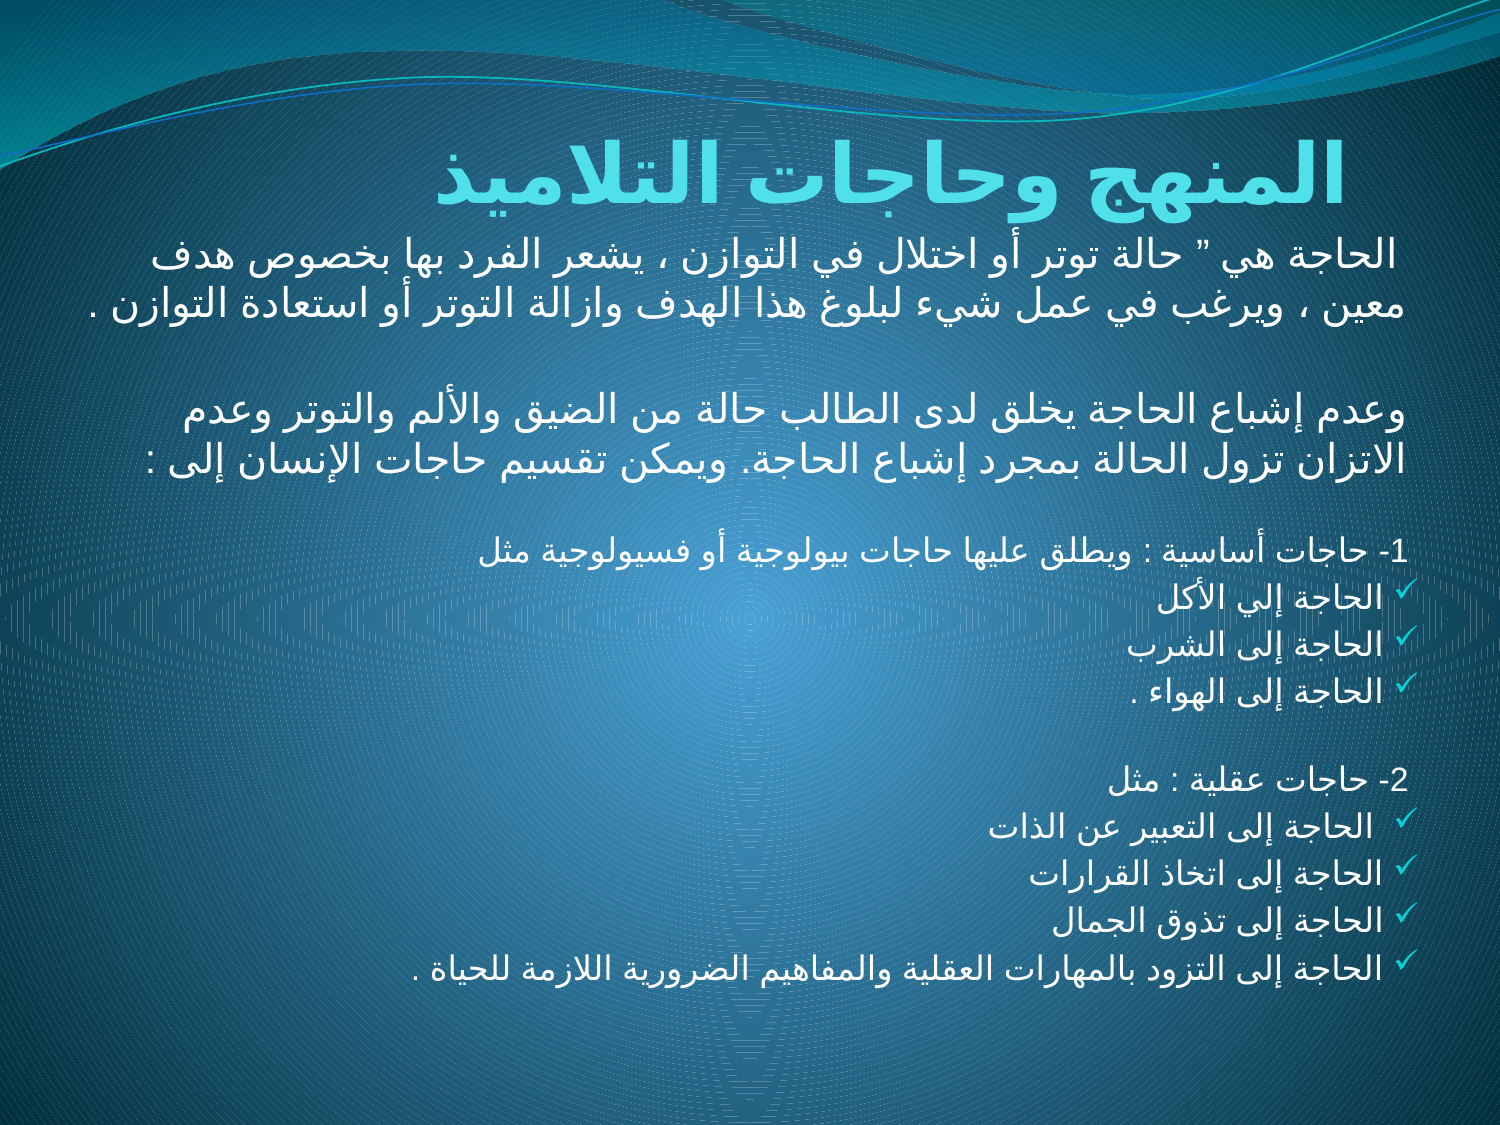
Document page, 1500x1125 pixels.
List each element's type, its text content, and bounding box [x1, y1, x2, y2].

title المنهج وحاجات التلاميذ [64, 54, 1353, 219]
subtitle الحاجة هي ” حالة توتر أو اختلال في التوازن ، يشعر الفرد بها بخصوص هدف معين ، ويرغب في عمل شيء لبلوغ هذا الهدف وازالة التوتر أو استعادة التوازن . وعدم إشباع الحاجة يخلق لدى الطالب حالة من الضيق والألم والتوتر وعدم الاتزان تزول الحالة بمجرد إشباع الحاجة. ويمكن تقسيم حاجات الإنسان إلى : 1- حاجات أساسية : ويطلق عليها حاجات بيولوجية أو فسيولوجية مثل الحاجة إلي الأكل الحاجة إلى الشرب الحاجة إلى الهواء . 2- حاجات عقلية : مثل الحاجة إلى التعبير عن الذات الحاجة إلى اتخاذ القرارات الحاجة إلى تذوق الجمال الحاجة إلى التزود بالمهارات العقلية والمفاهيم الضرورية اللازمة للحياة . [64, 219, 1412, 1094]
